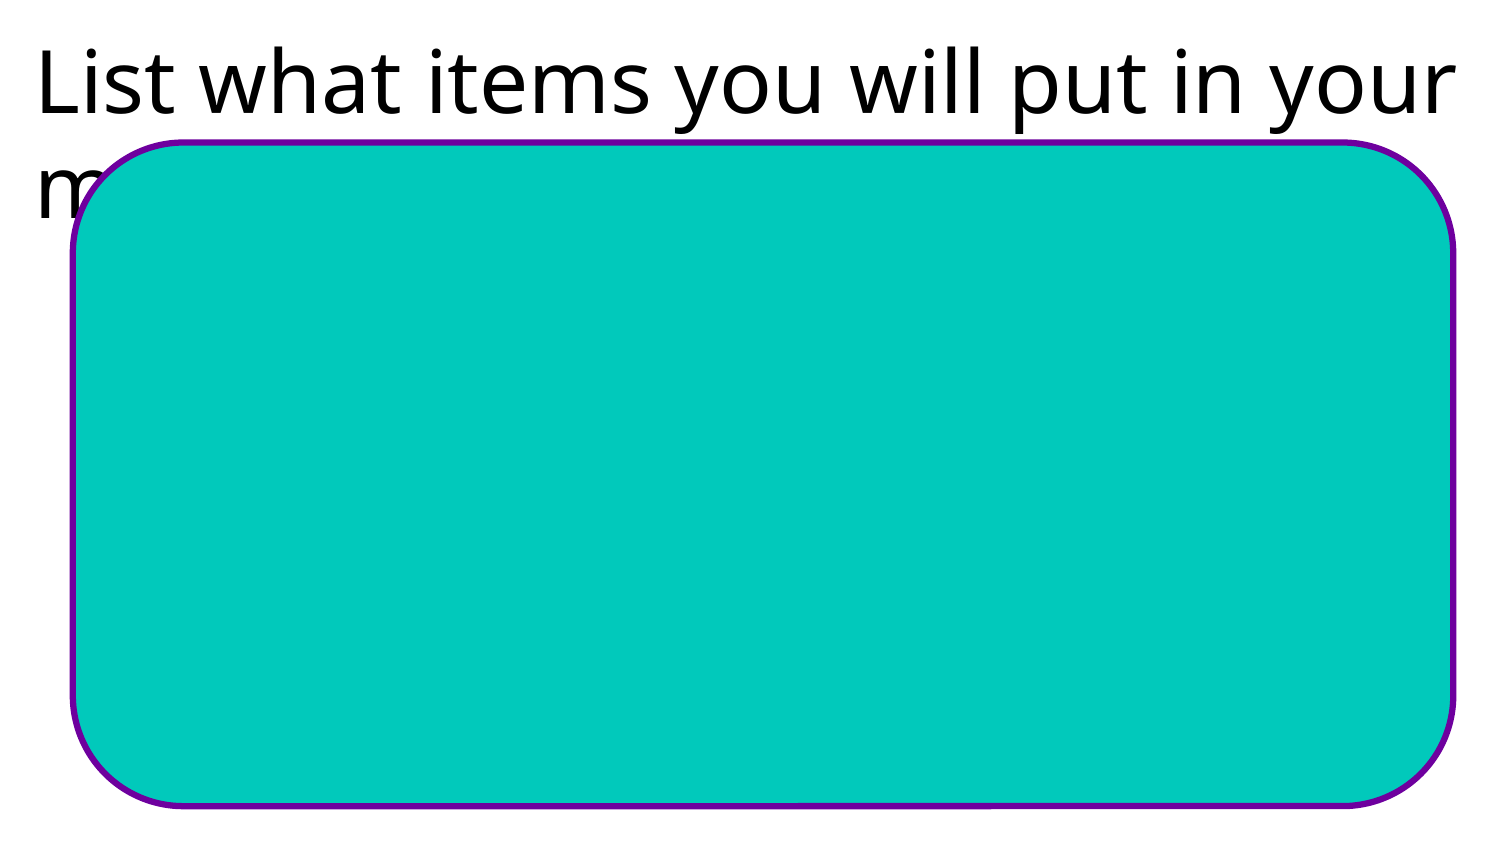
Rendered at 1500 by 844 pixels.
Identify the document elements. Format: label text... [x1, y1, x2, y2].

text_box [72, 142, 1454, 807]
title List what items you will put in your magazine [19, 10, 1478, 105]
